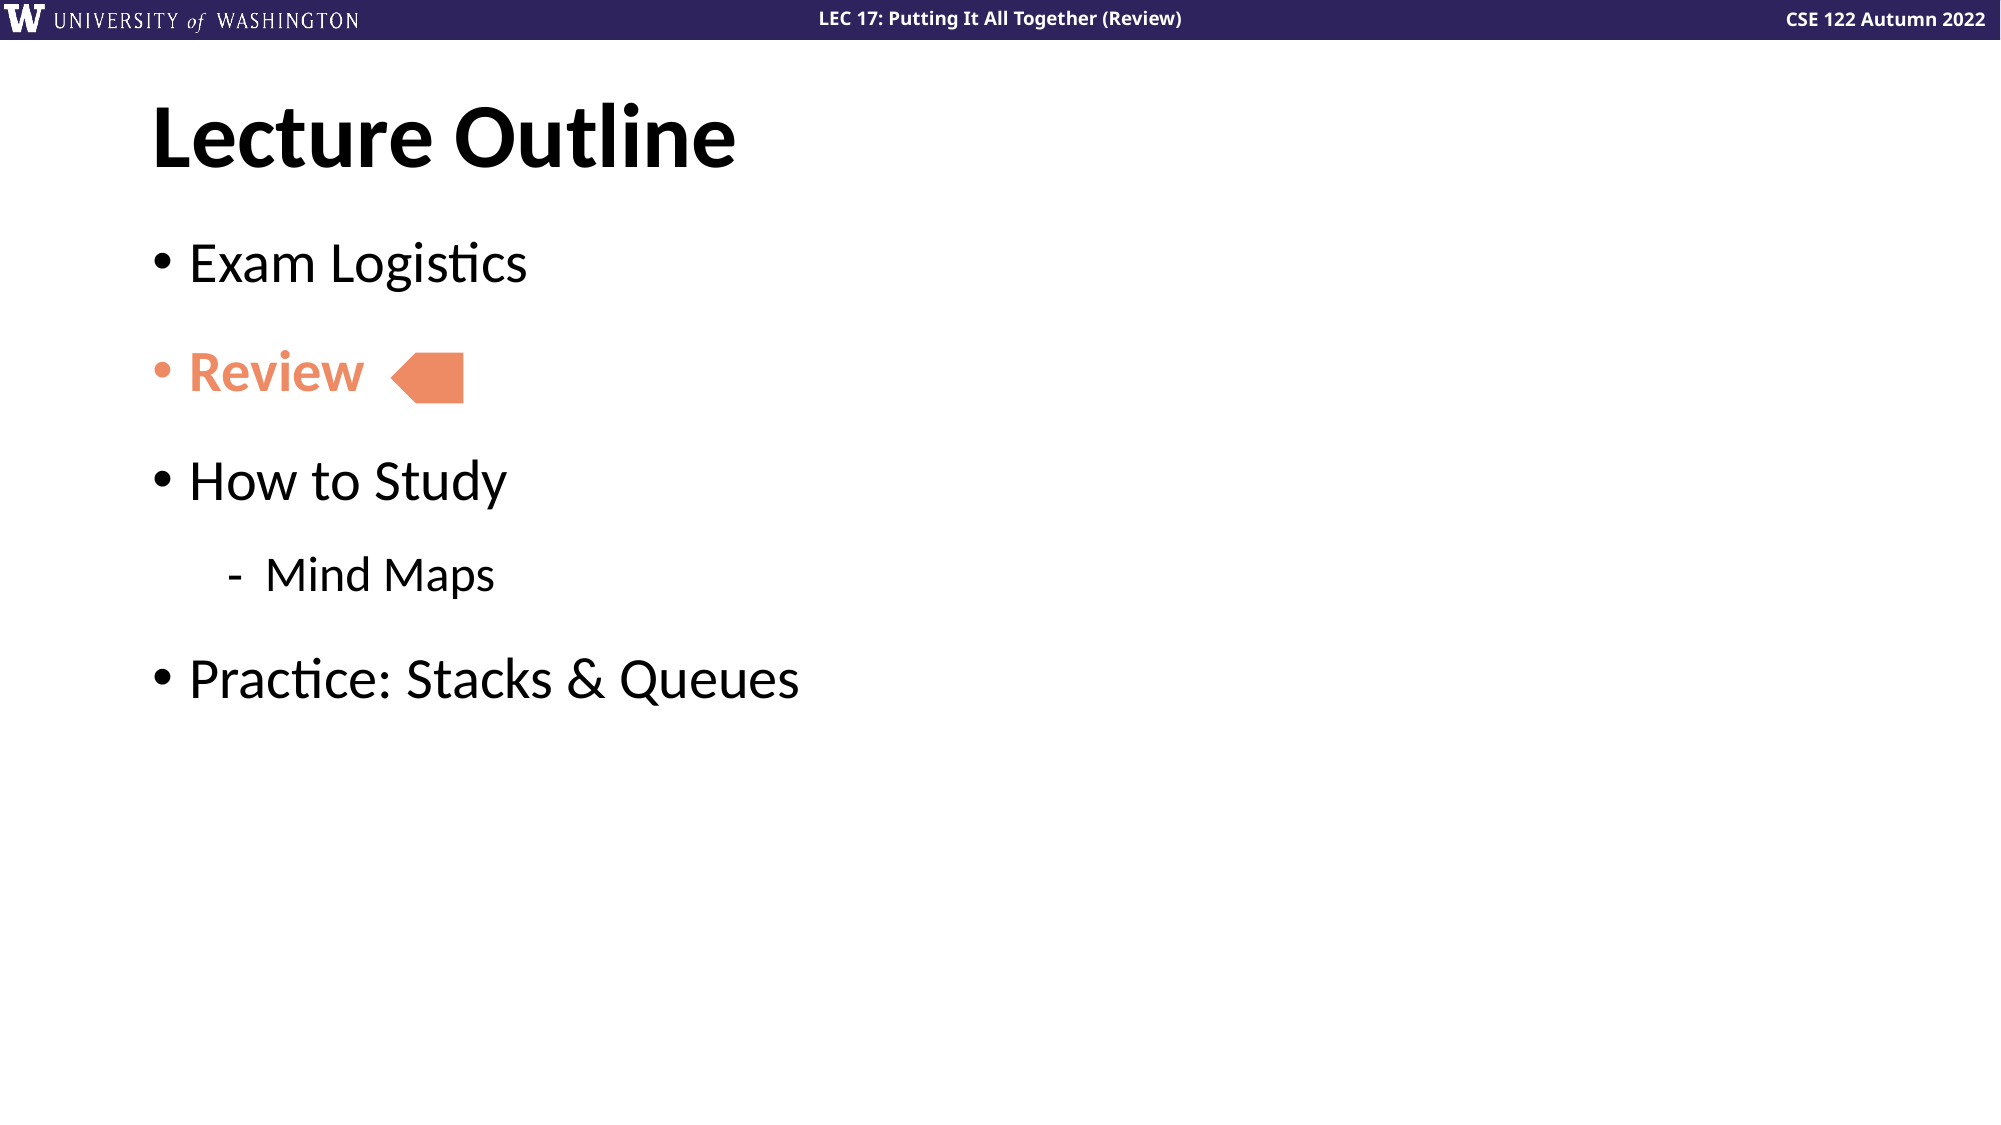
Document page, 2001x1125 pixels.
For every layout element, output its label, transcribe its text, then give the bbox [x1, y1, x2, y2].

list Exam Logistics Review How to Study Mind Maps Practice: Stacks & Queues [137, 224, 1863, 1014]
picture [4, 4, 358, 33]
text_box [389, 351, 465, 405]
title Lecture Outline [137, 74, 1863, 200]
